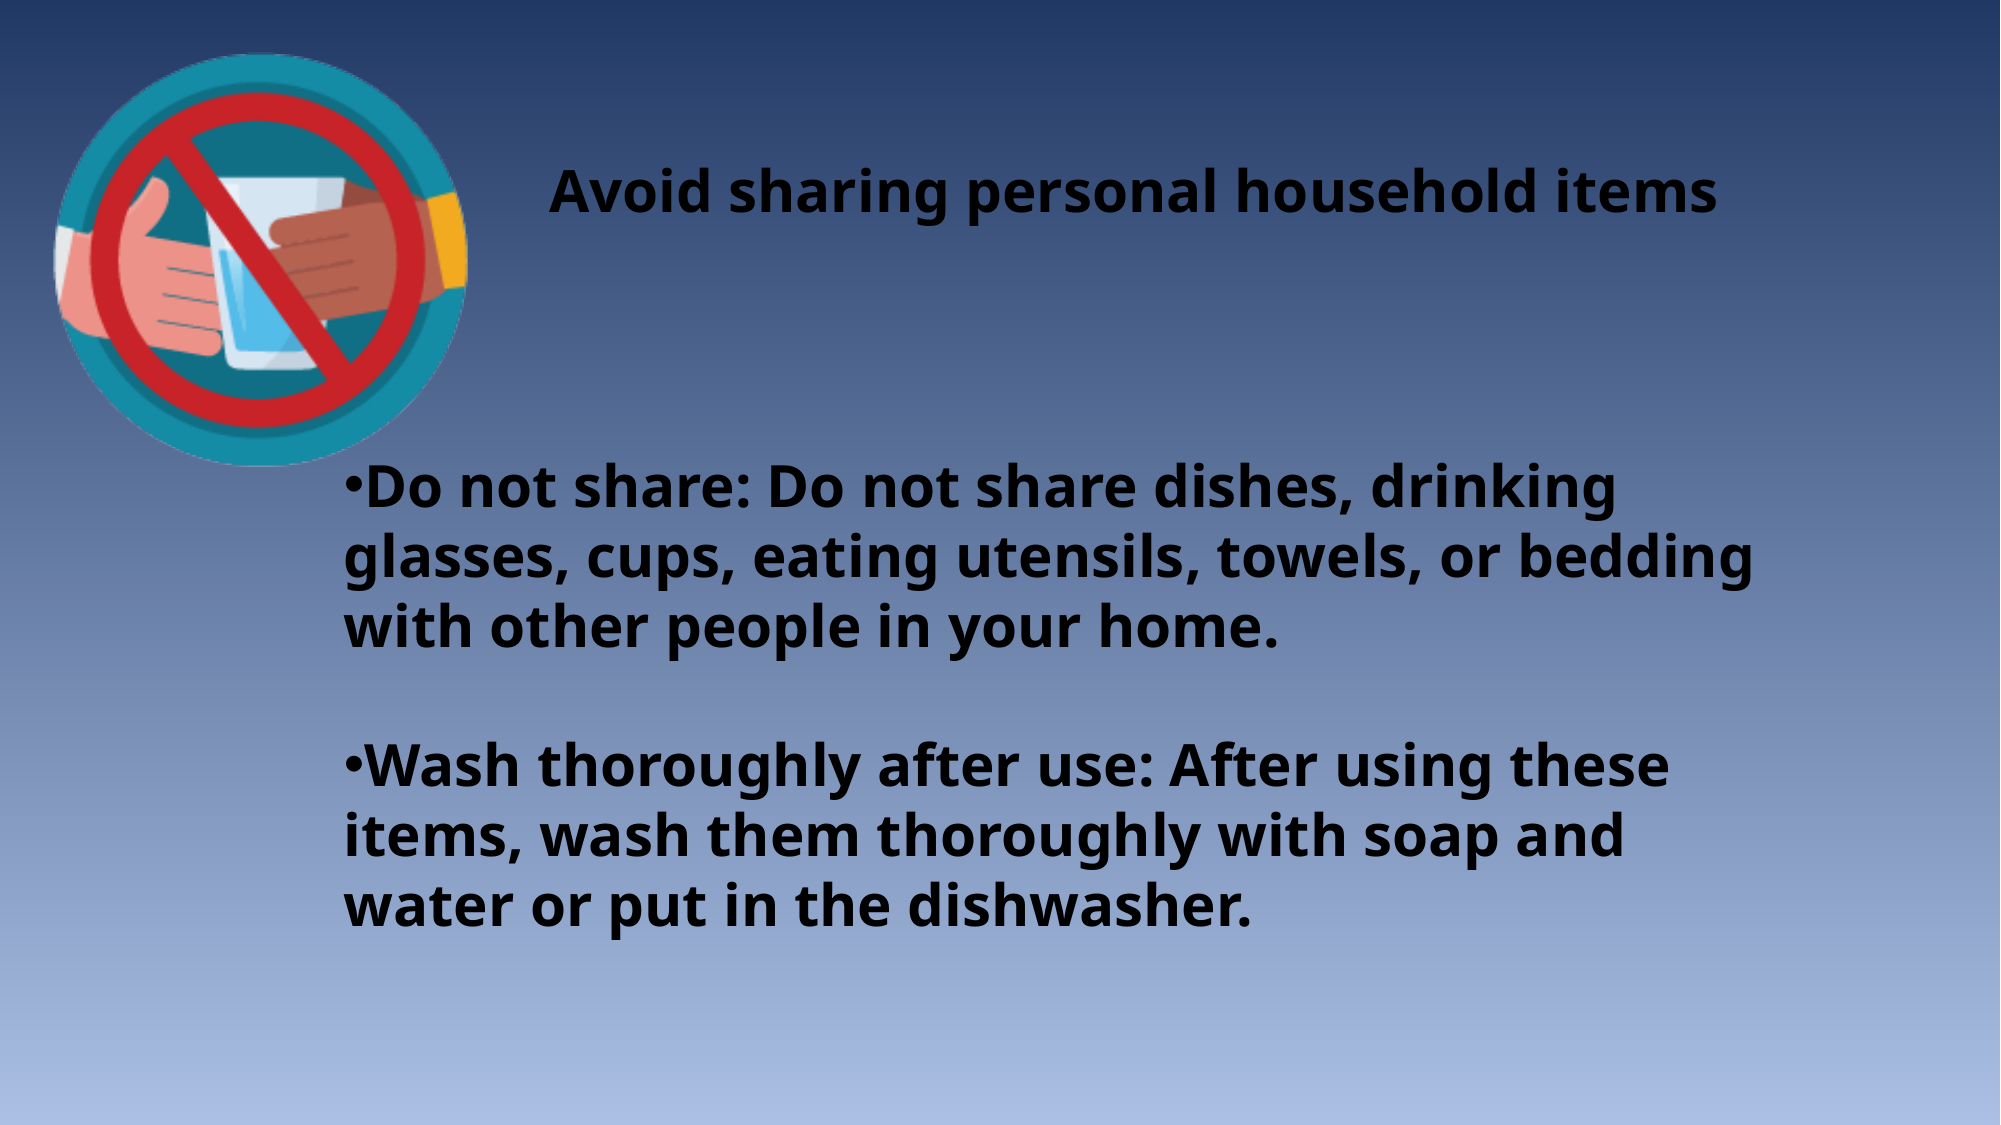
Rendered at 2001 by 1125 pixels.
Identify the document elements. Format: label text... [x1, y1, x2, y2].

picture [52, 51, 472, 471]
text_box Do not share: Do not share dishes, drinking glasses, cups, eating utensils, towels, or bedding with other people in your home. Wash thoroughly after use: After using these items, wash them thoroughly with soap and water or put in the dishwasher. [329, 441, 1774, 946]
text_box Avoid sharing personal household items [534, 146, 1734, 232]
